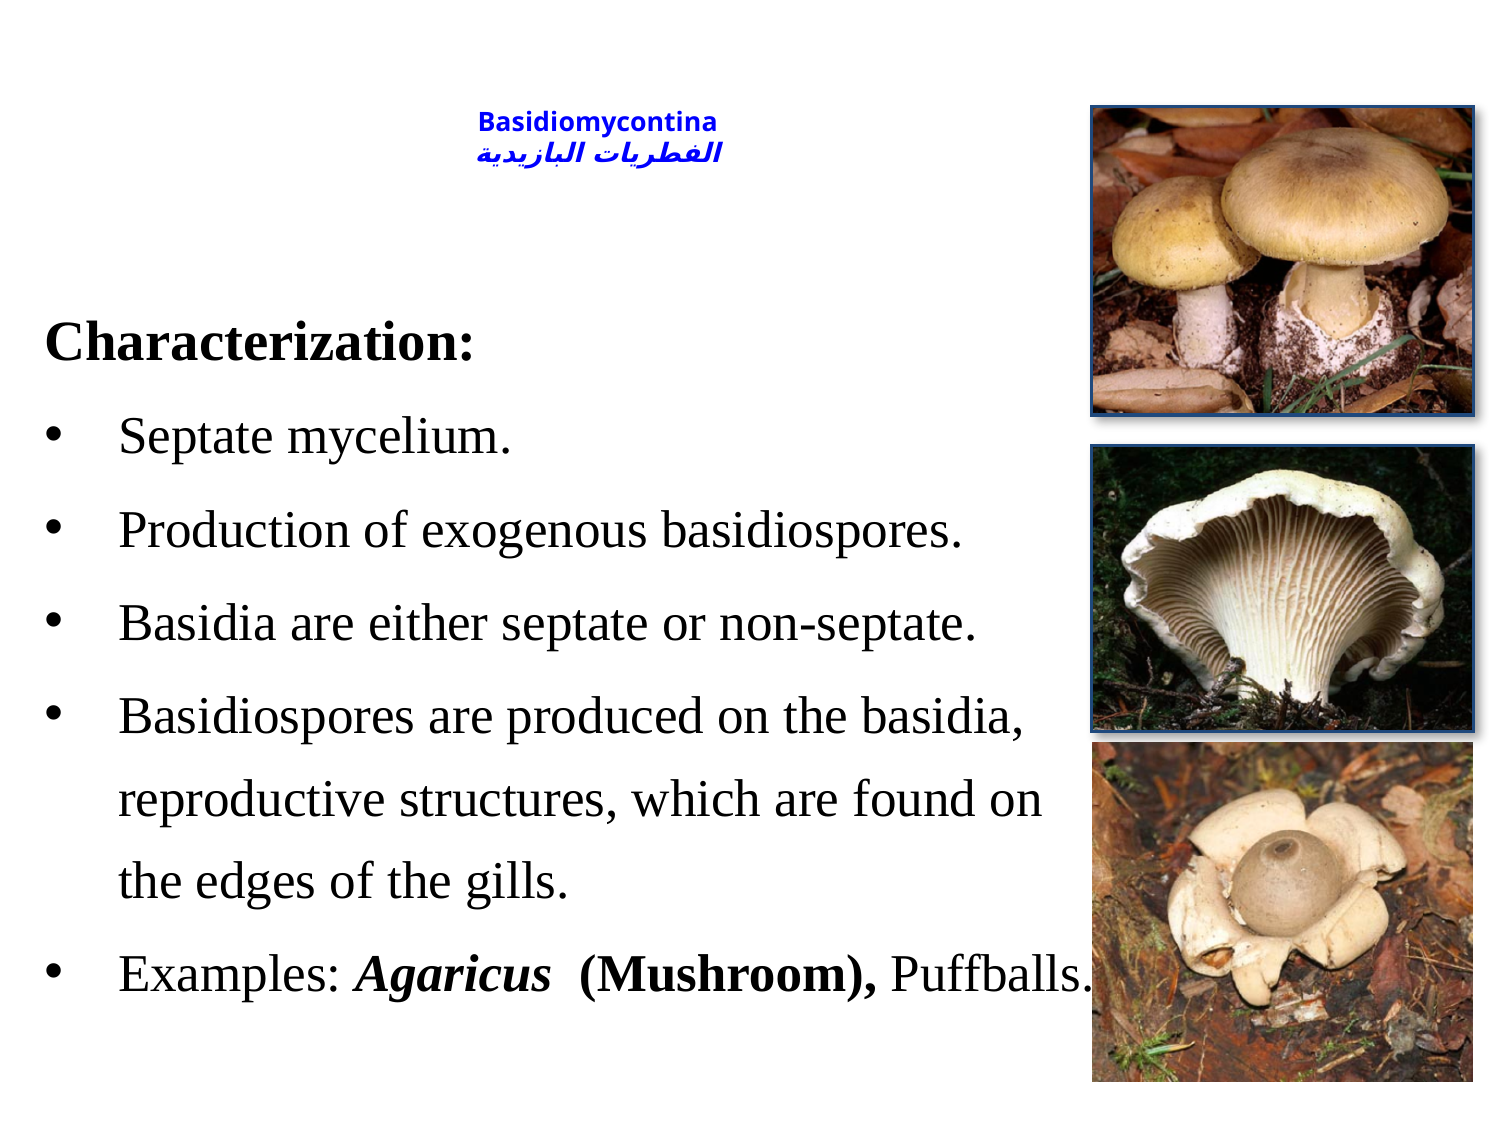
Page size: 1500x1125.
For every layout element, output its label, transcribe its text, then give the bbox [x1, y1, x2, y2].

picture [1092, 446, 1473, 731]
picture [1092, 108, 1473, 414]
picture [1092, 742, 1473, 1082]
title Basidiomycontina الفطريات البازيدية [0, 31, 1235, 273]
subtitle Characterization: Septate mycelium. Production of exogenous basidiospores. Basidia are either septate or non-septate. Basidiospores are produced on the basidia, reproductive structures, which are found on the edges of the gills. Examples: Agaricus (Mushroom), Puffballs. [29, 295, 1113, 1082]
